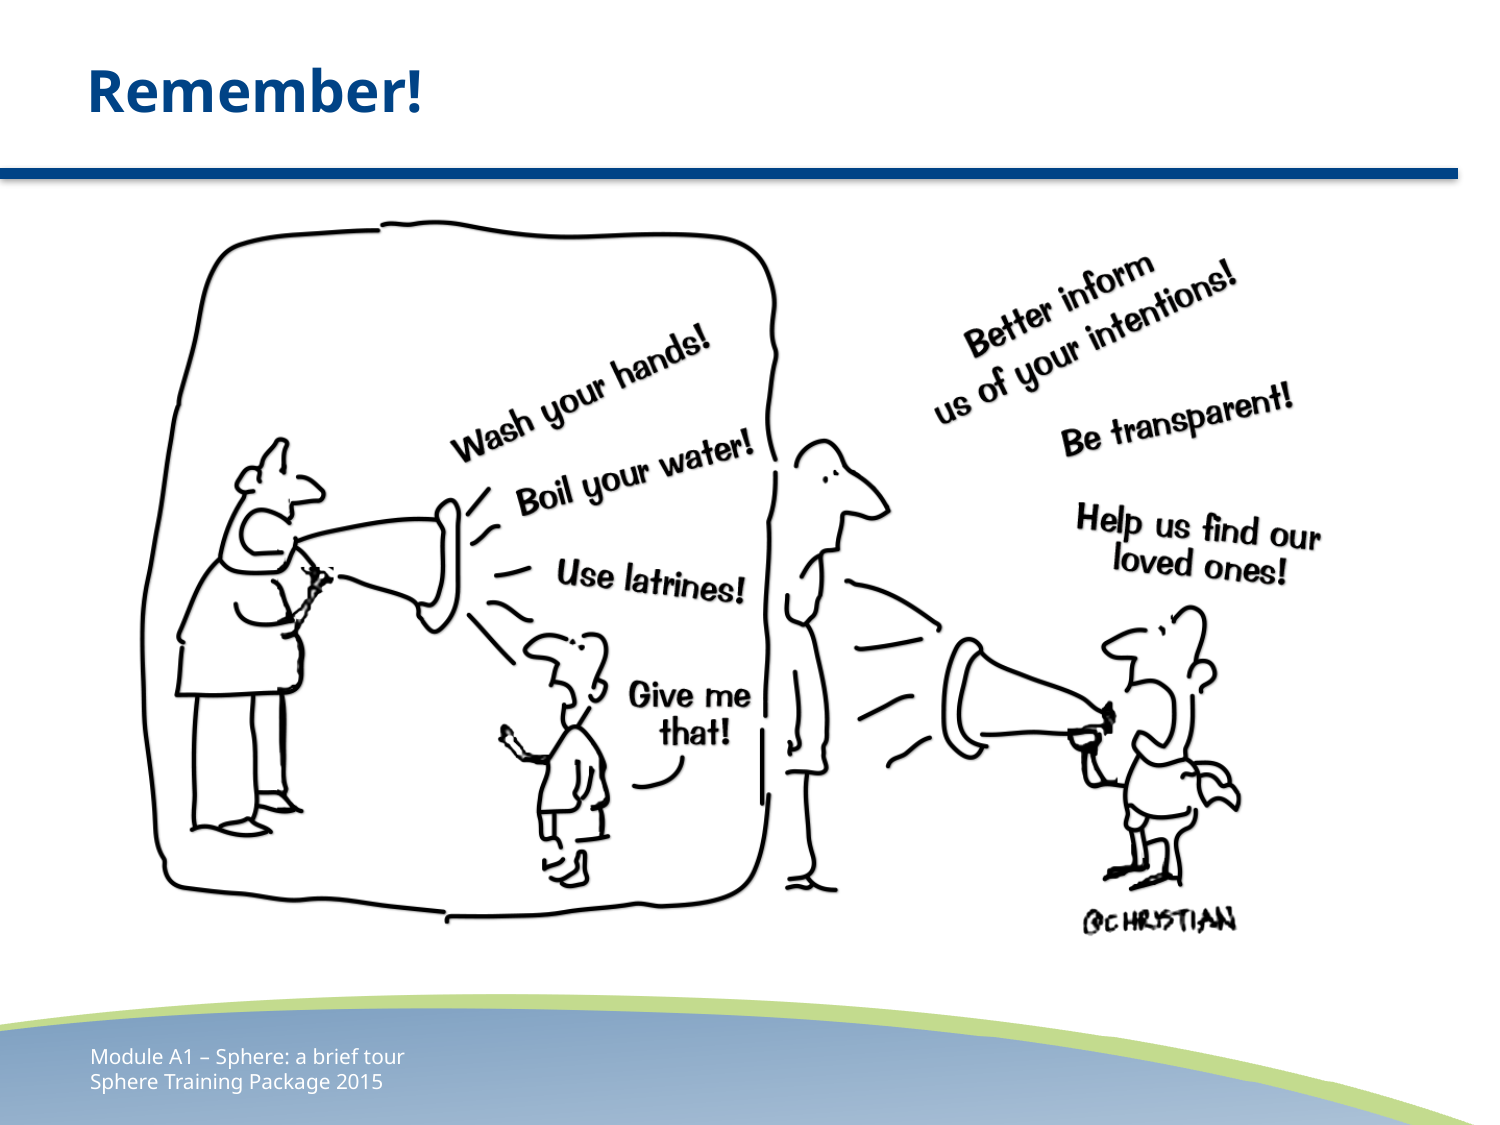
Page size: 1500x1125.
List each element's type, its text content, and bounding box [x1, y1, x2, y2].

footer Module A1 – Sphere: a brief tour Sphere Training Package 2015 [75, 1038, 1109, 1099]
picture [0, 992, 1500, 1125]
title Remember! [75, 0, 1425, 178]
picture [123, 202, 1375, 983]
